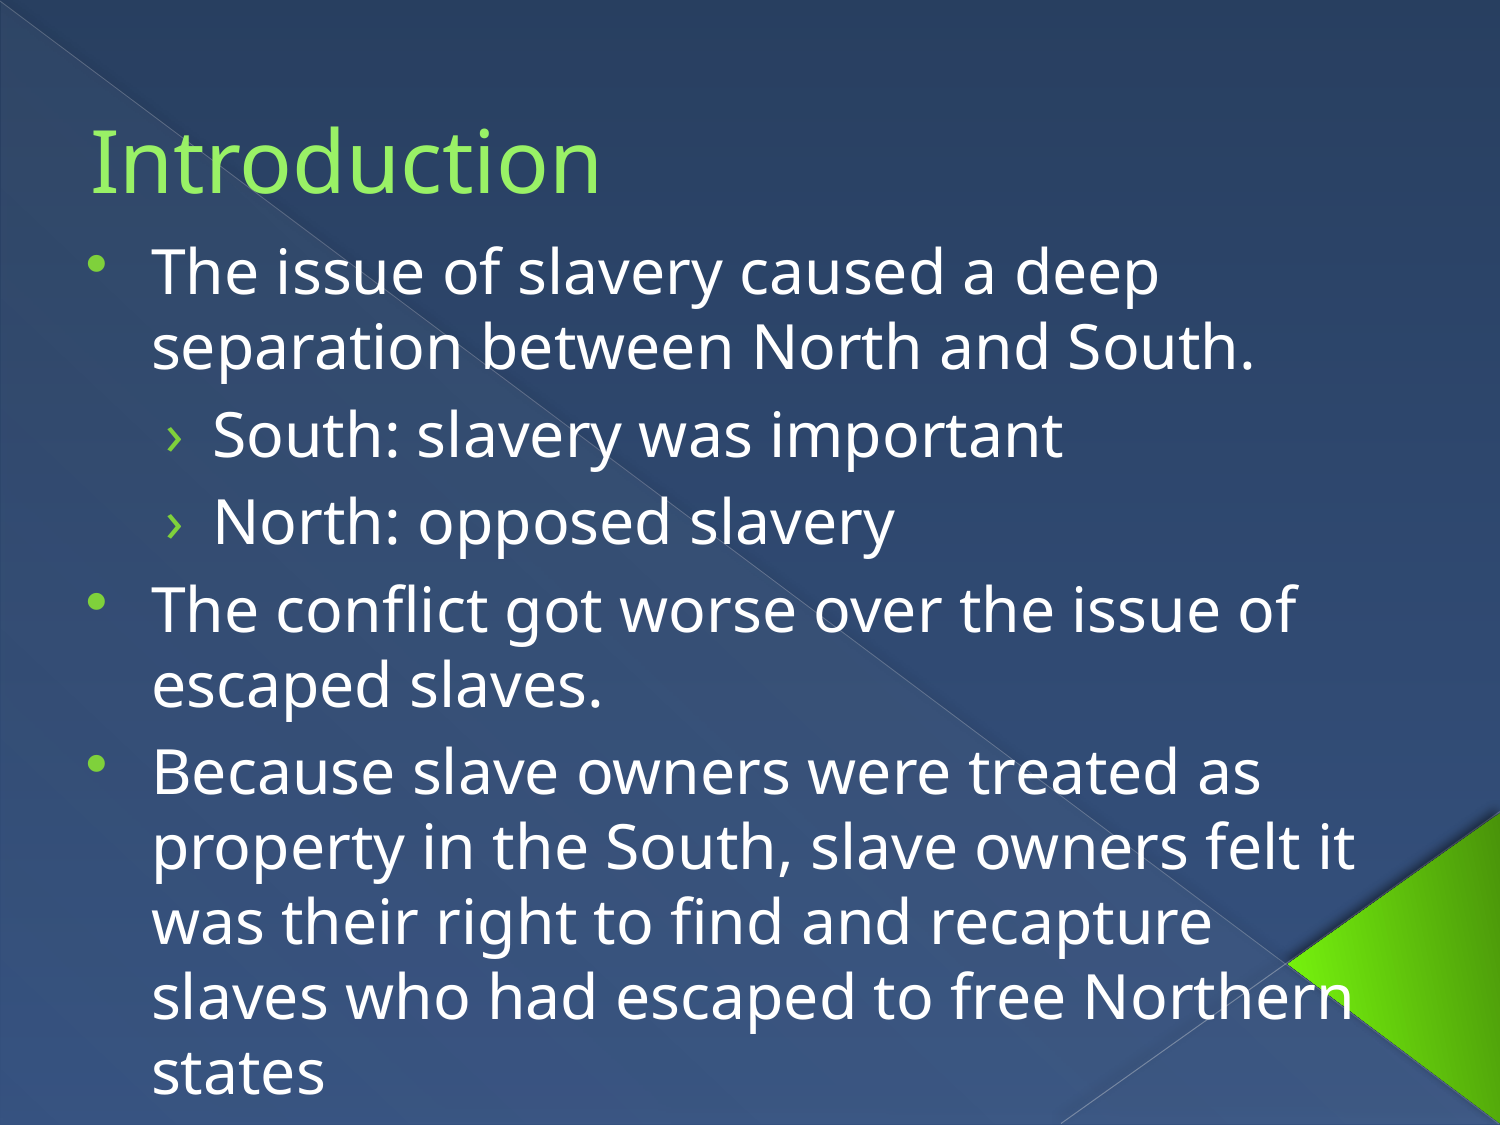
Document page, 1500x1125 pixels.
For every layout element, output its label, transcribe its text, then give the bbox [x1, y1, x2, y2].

title Introduction [75, 43, 1425, 274]
list The issue of slavery caused a deep separation between North and South. South: slavery was important North: opposed slavery The conflict got worse over the issue of escaped slaves. Because slave owners were treated as property in the South, slave owners felt it was their right to find and recapture slaves who had escaped to free Northern states [62, 224, 1413, 976]
